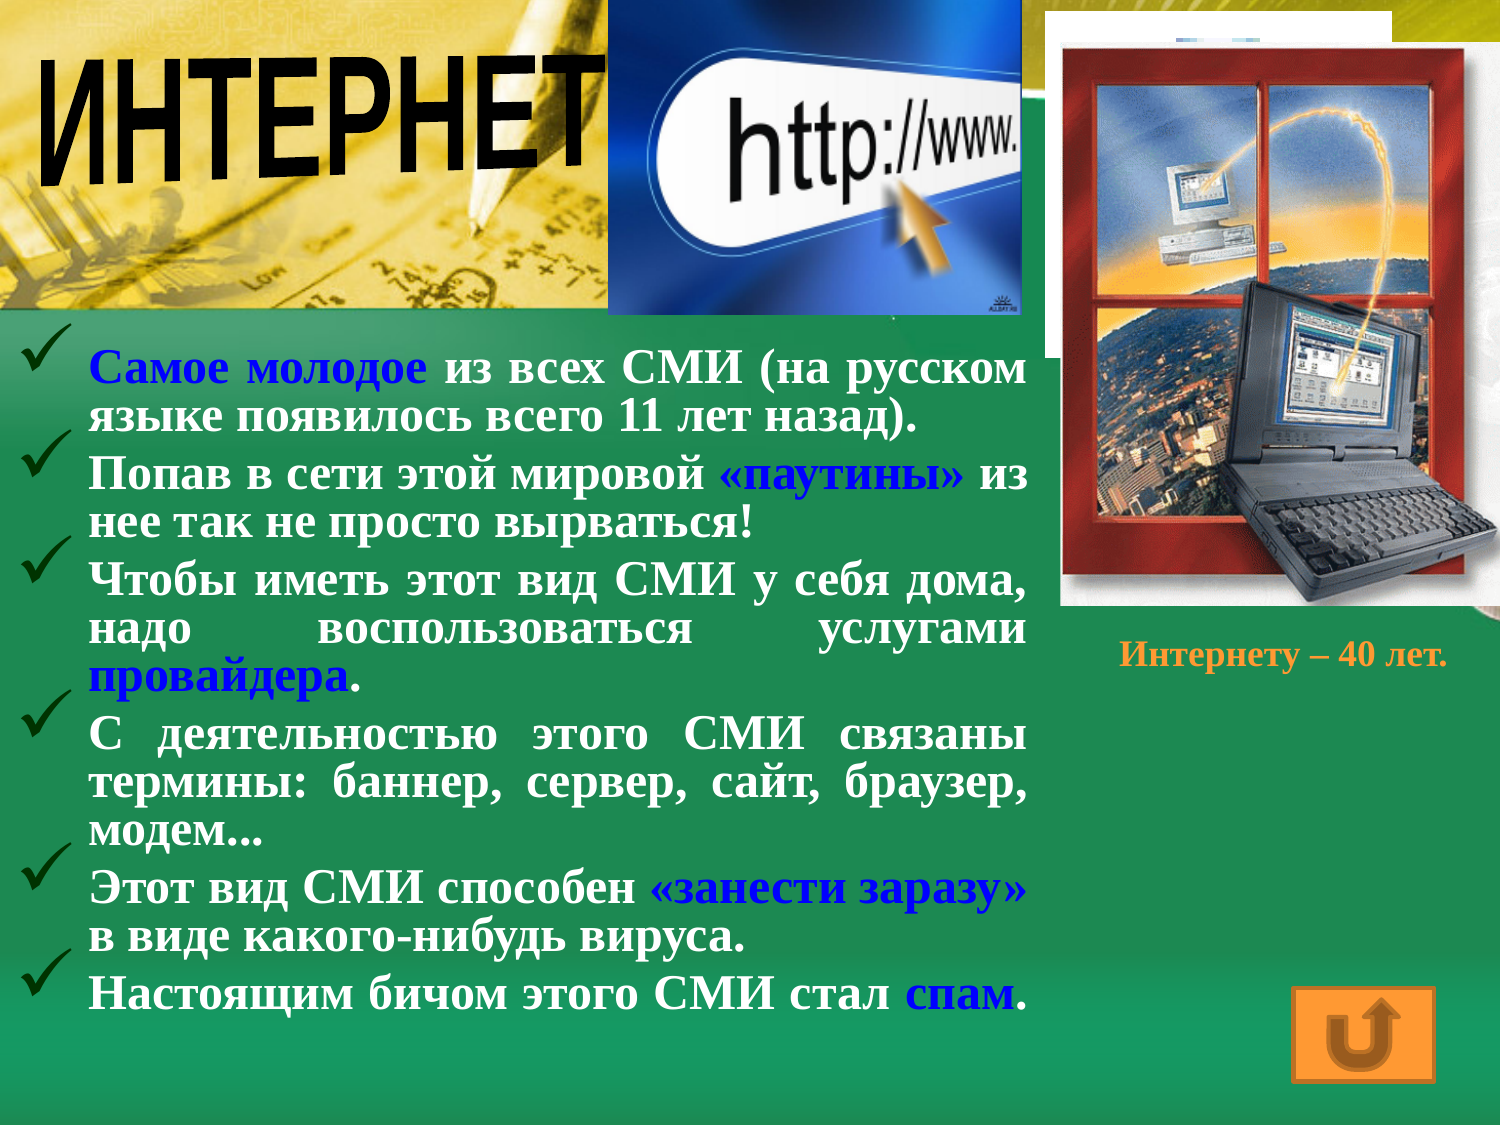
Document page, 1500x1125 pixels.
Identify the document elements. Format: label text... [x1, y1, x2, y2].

text_box [1291, 986, 1436, 1084]
list Самое молодое из всех СМИ (на русском языке появилось всего 11 лет назад). Попав в сети этой мировой «паутины» из нее так не просто вырваться! Чтобы иметь этот вид СМИ у себя дома, надо воспользоваться услугами провайдера. С деятельностью этого СМИ связаны термины: баннер, сервер, сайт, браузер, модем... Этот вид СМИ способен «занести заразу» в виде какого-нибудь вируса. Настоящим бичом этого СМИ стал спам. [0, 337, 1044, 1095]
text_box Интернету – 40 лет. [1104, 621, 1500, 682]
picture [0, 0, 1500, 990]
